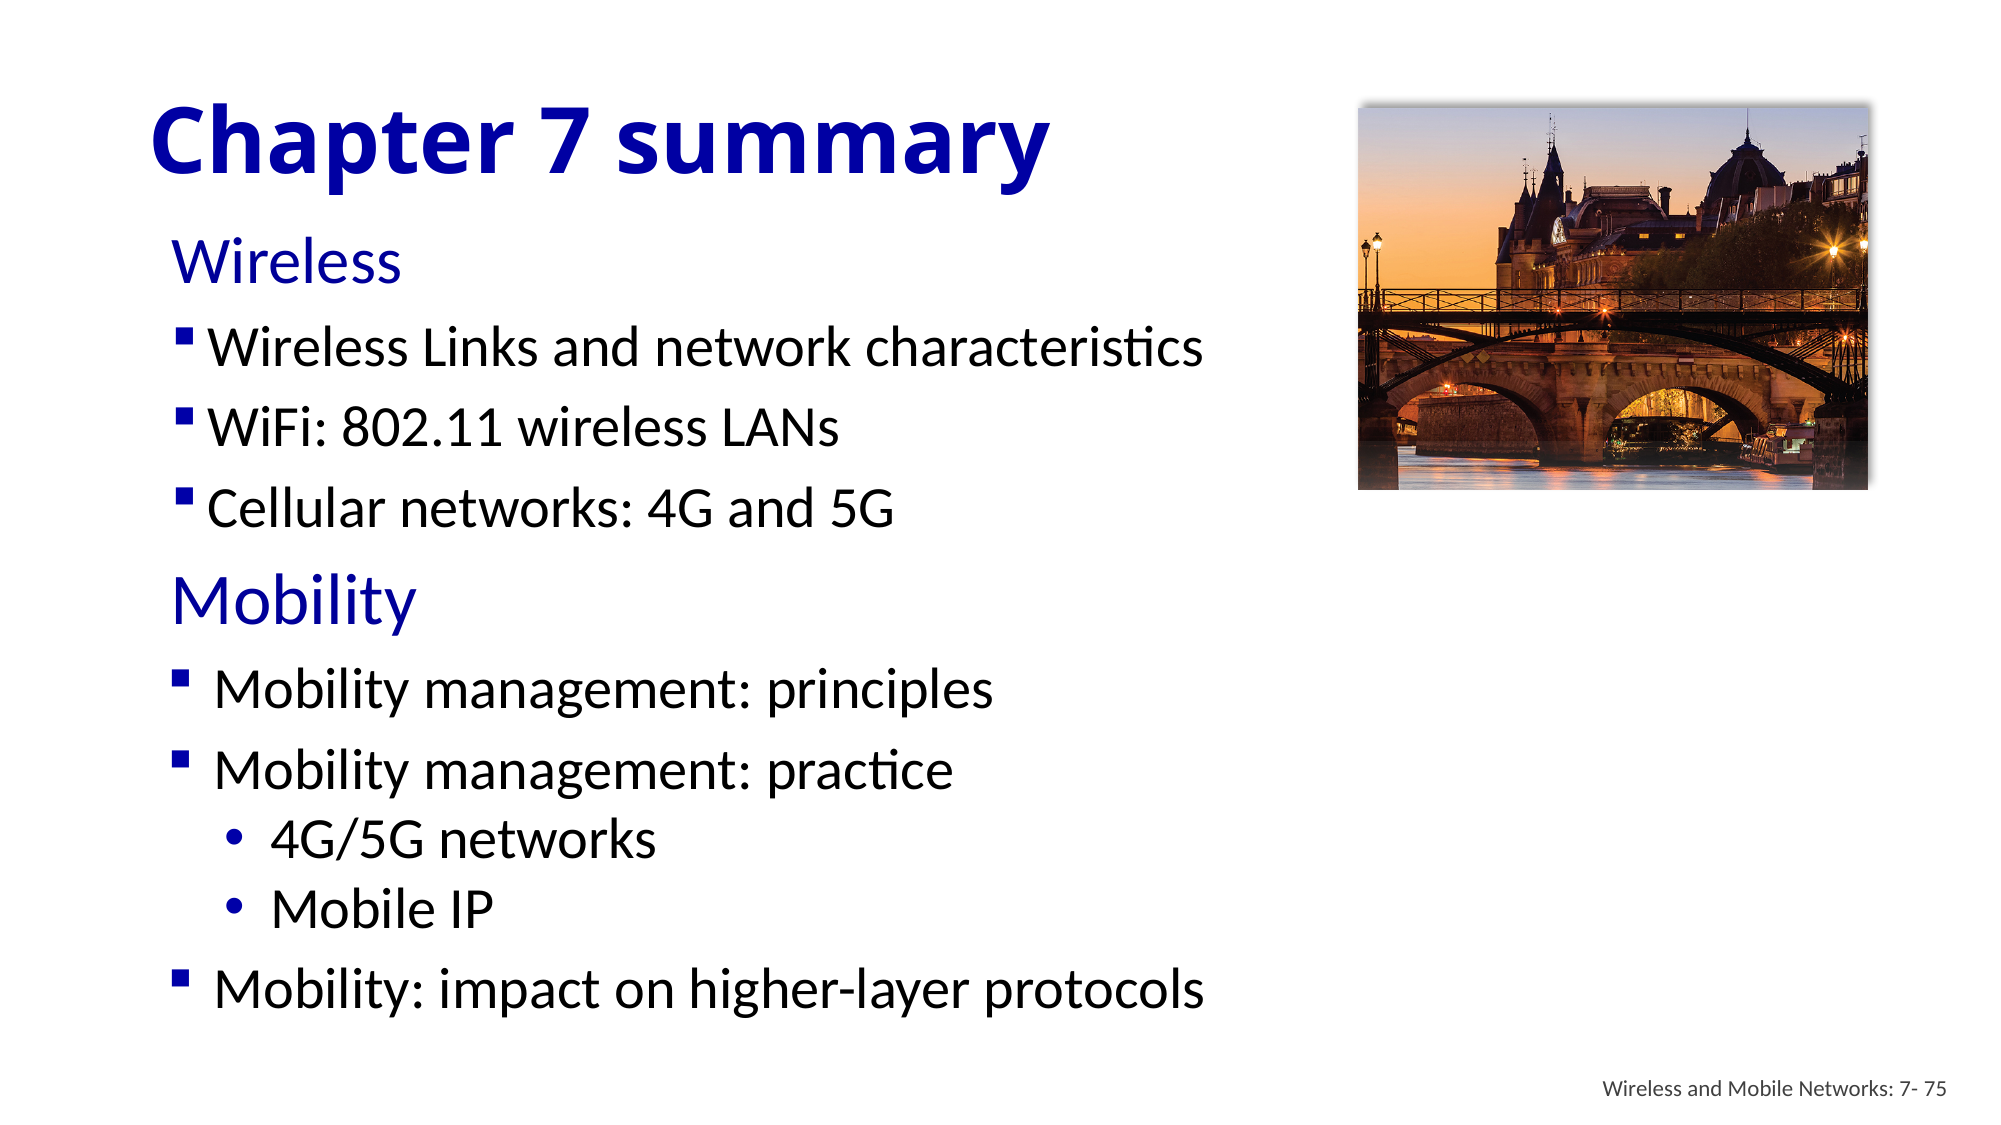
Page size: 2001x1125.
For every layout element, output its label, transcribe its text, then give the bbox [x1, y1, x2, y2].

text_box Wireless Wireless Links and network characteristics WiFi: 802.11 wireless LANs Cellular networks: 4G and 5G [135, 218, 1292, 554]
title Chapter 7 summary [133, 70, 1859, 218]
picture [1358, 108, 1868, 490]
text_box Mobility Mobility management: principles Mobility management: practice 4G/5G networks Mobile IP Mobility: impact on higher-layer protocols [134, 554, 1863, 1089]
slide_number Wireless and Mobile Networks: 7- 75 [1512, 1056, 1963, 1117]
